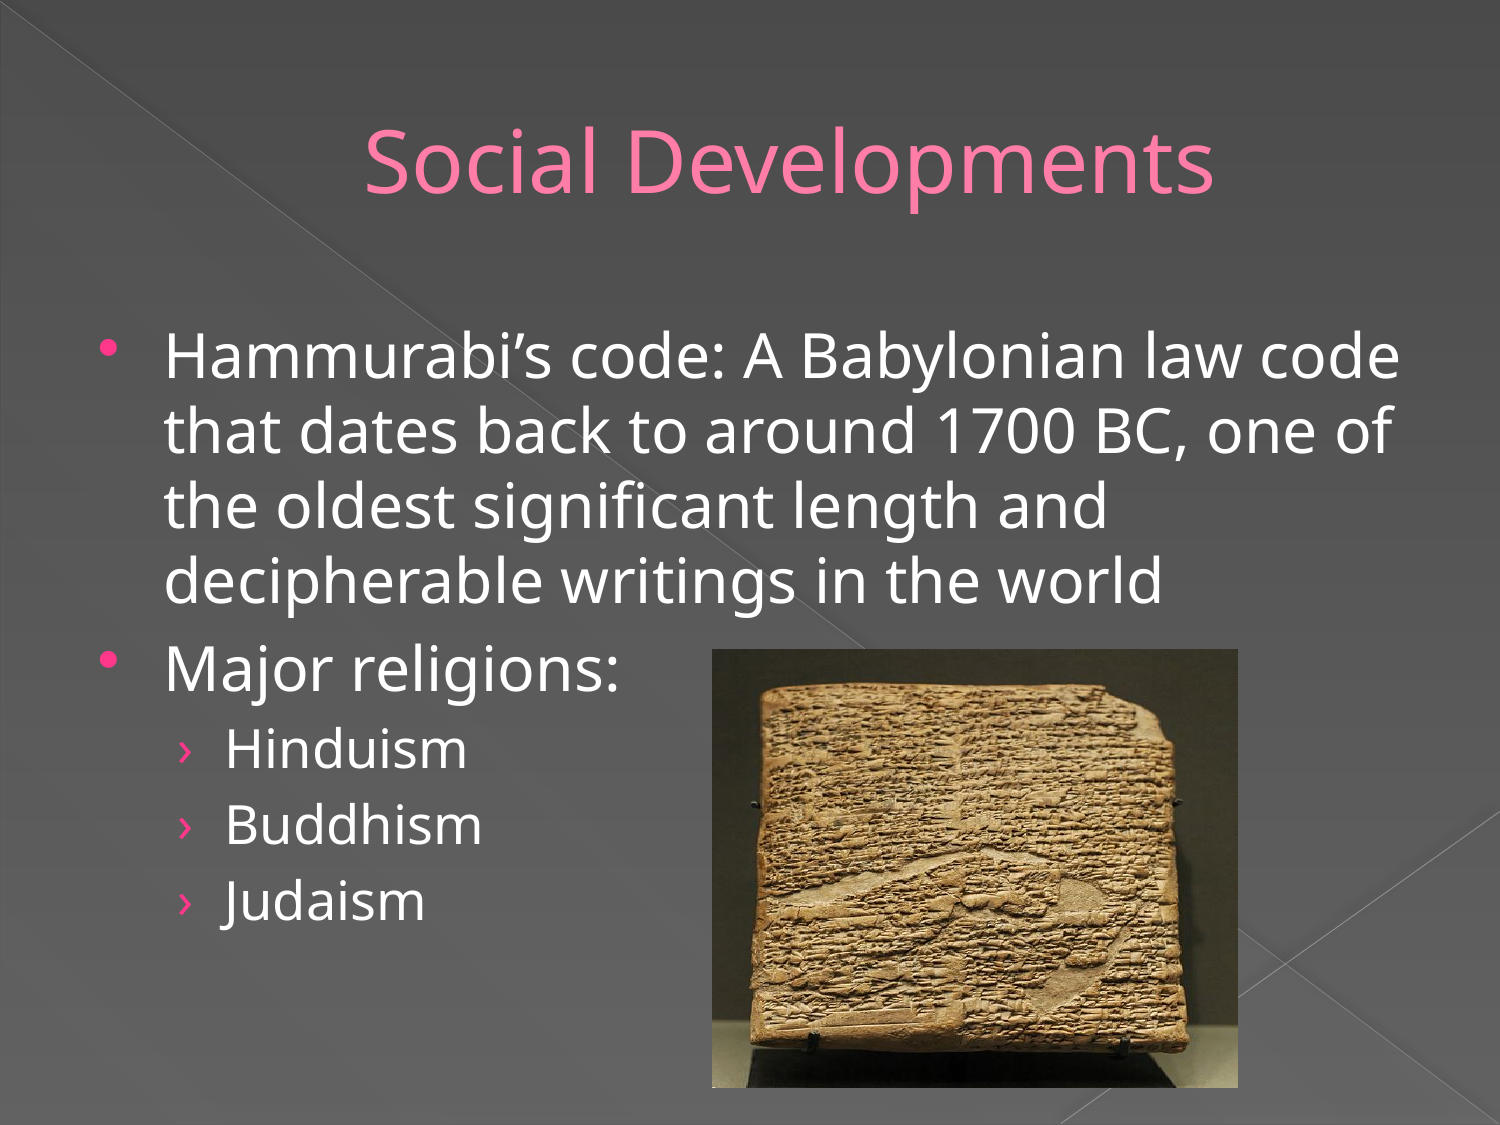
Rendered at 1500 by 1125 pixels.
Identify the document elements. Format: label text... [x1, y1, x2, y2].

list Hammurabi’s code: A Babylonian law code that dates back to around 1700 BC, one of the oldest significant length and decipherable writings in the world Major religions: Hinduism Buddhism Judaism [75, 308, 1425, 1059]
picture [712, 649, 1238, 1088]
title Social Developments [75, 43, 1425, 274]
